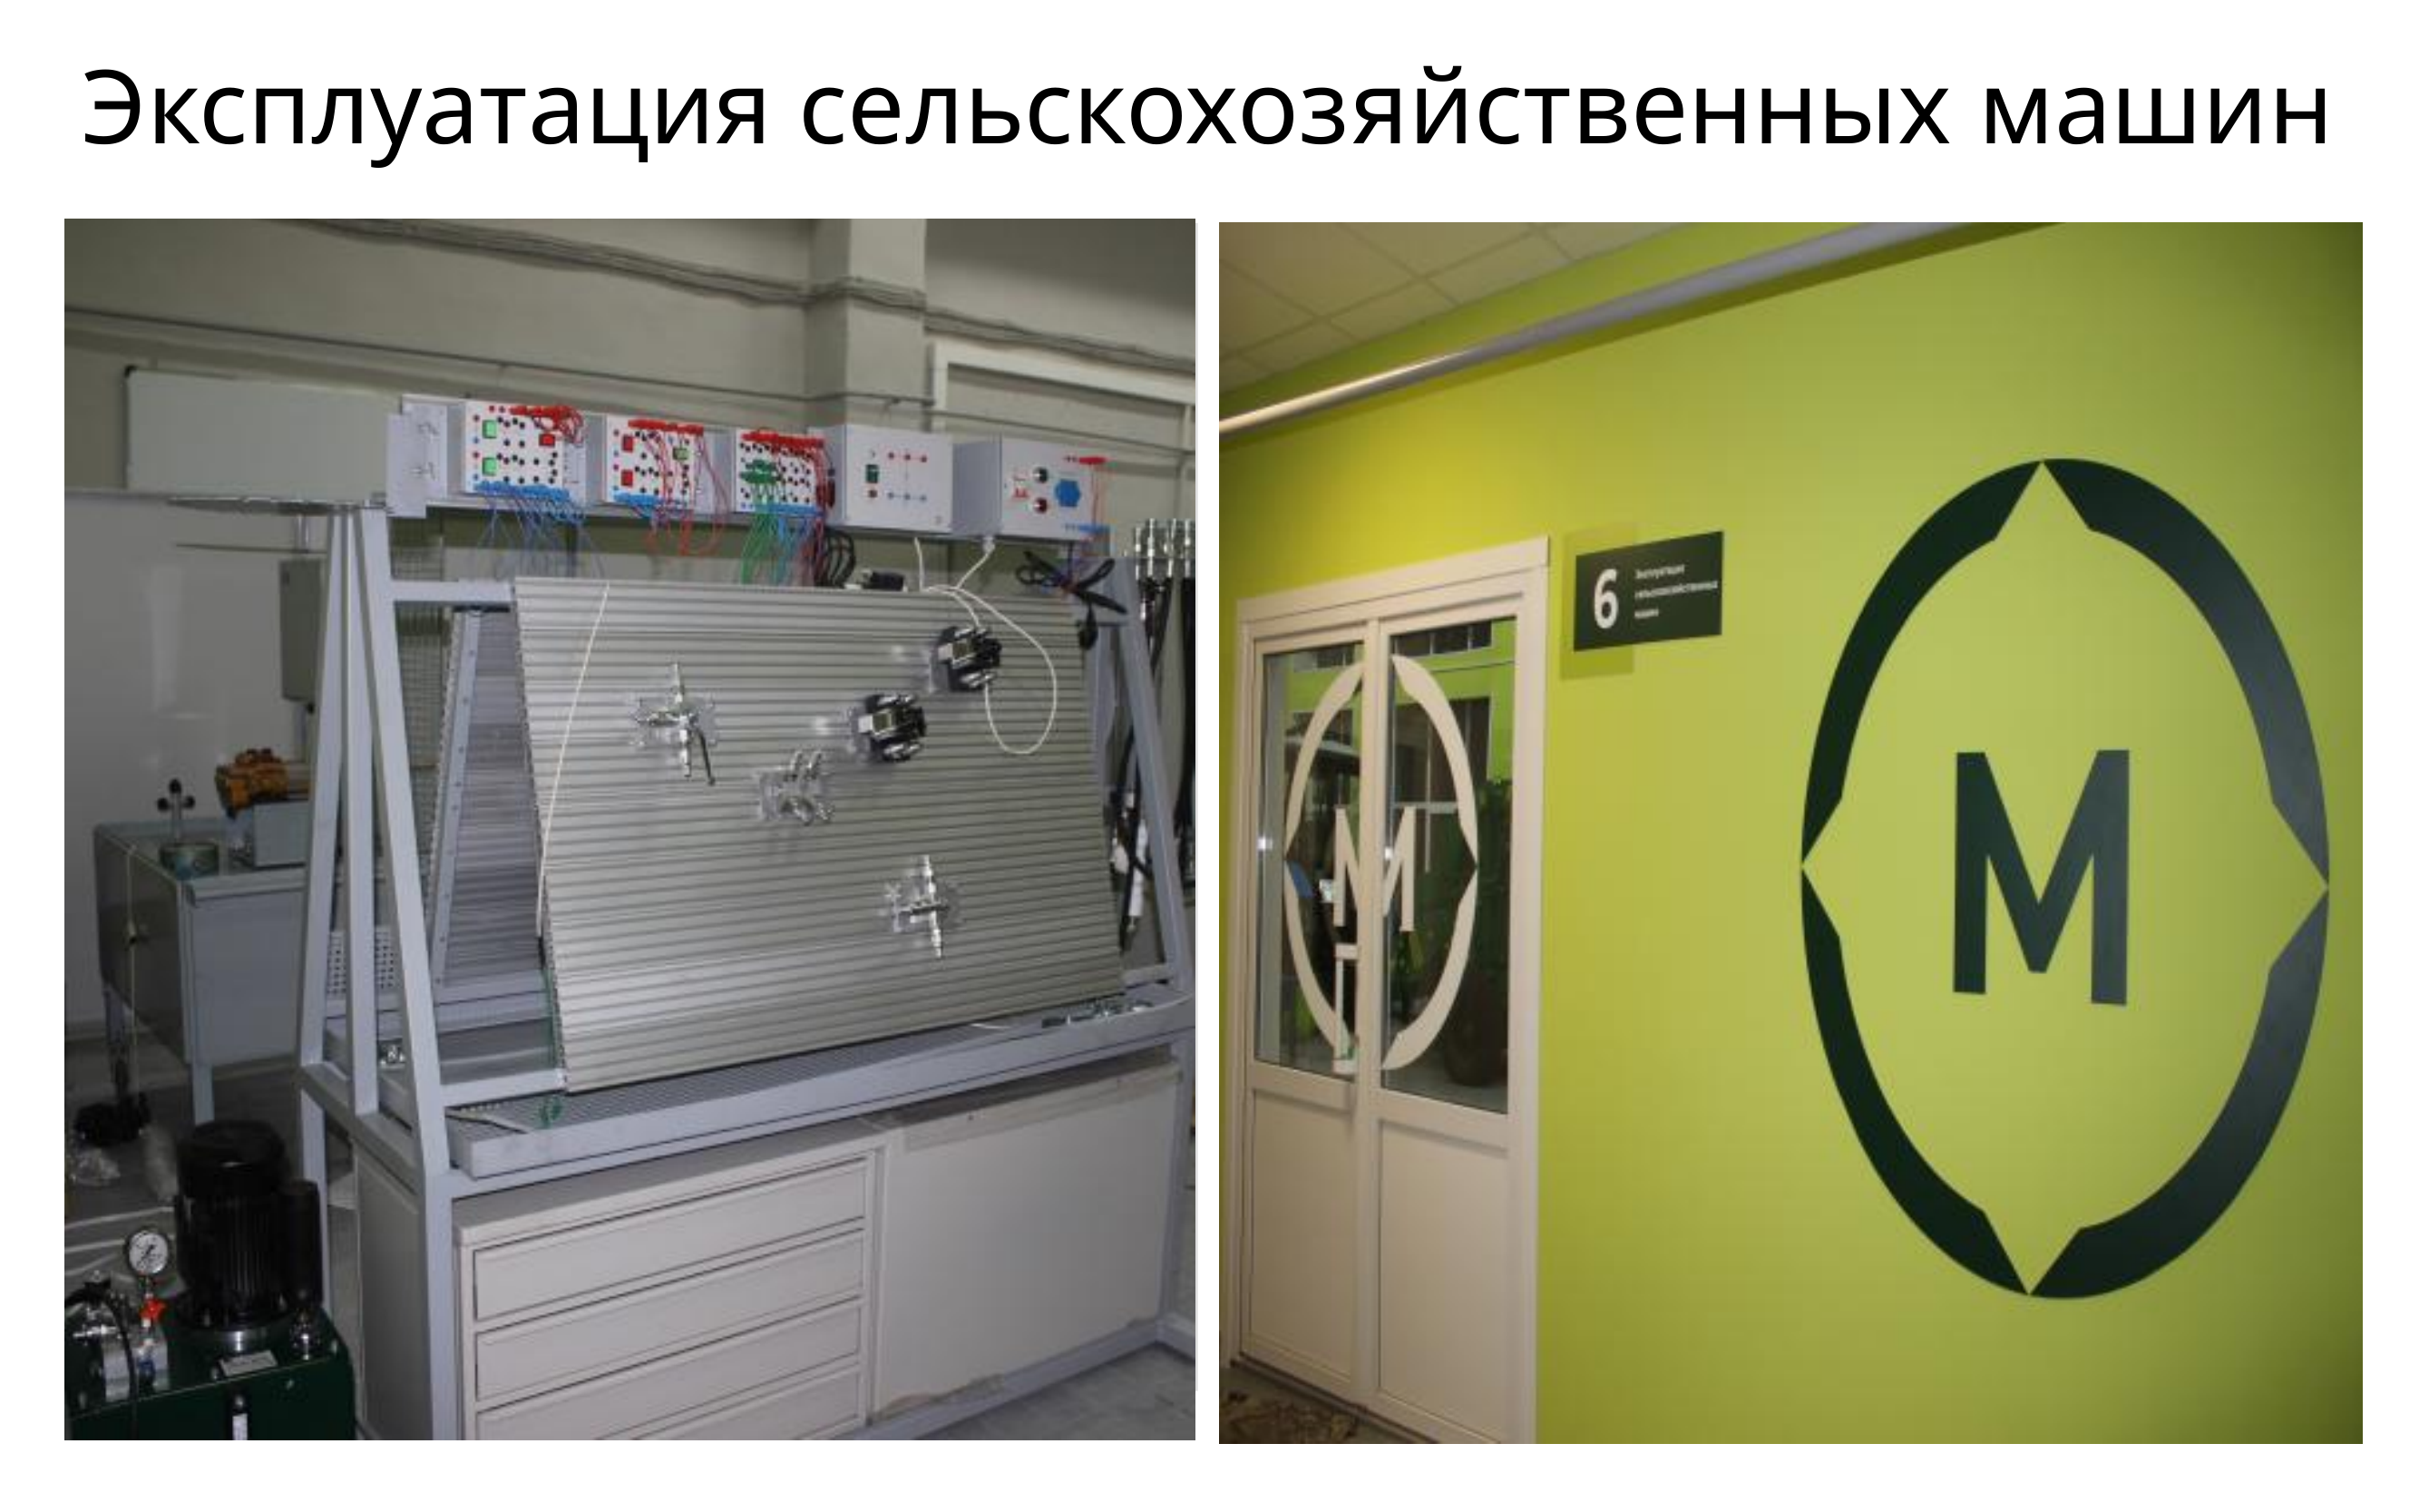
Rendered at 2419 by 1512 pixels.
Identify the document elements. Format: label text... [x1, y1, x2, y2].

picture [64, 219, 1195, 1440]
title Эксплуатация сельскохозяйственных машин [65, 40, 2351, 295]
picture [1219, 222, 2363, 1444]
